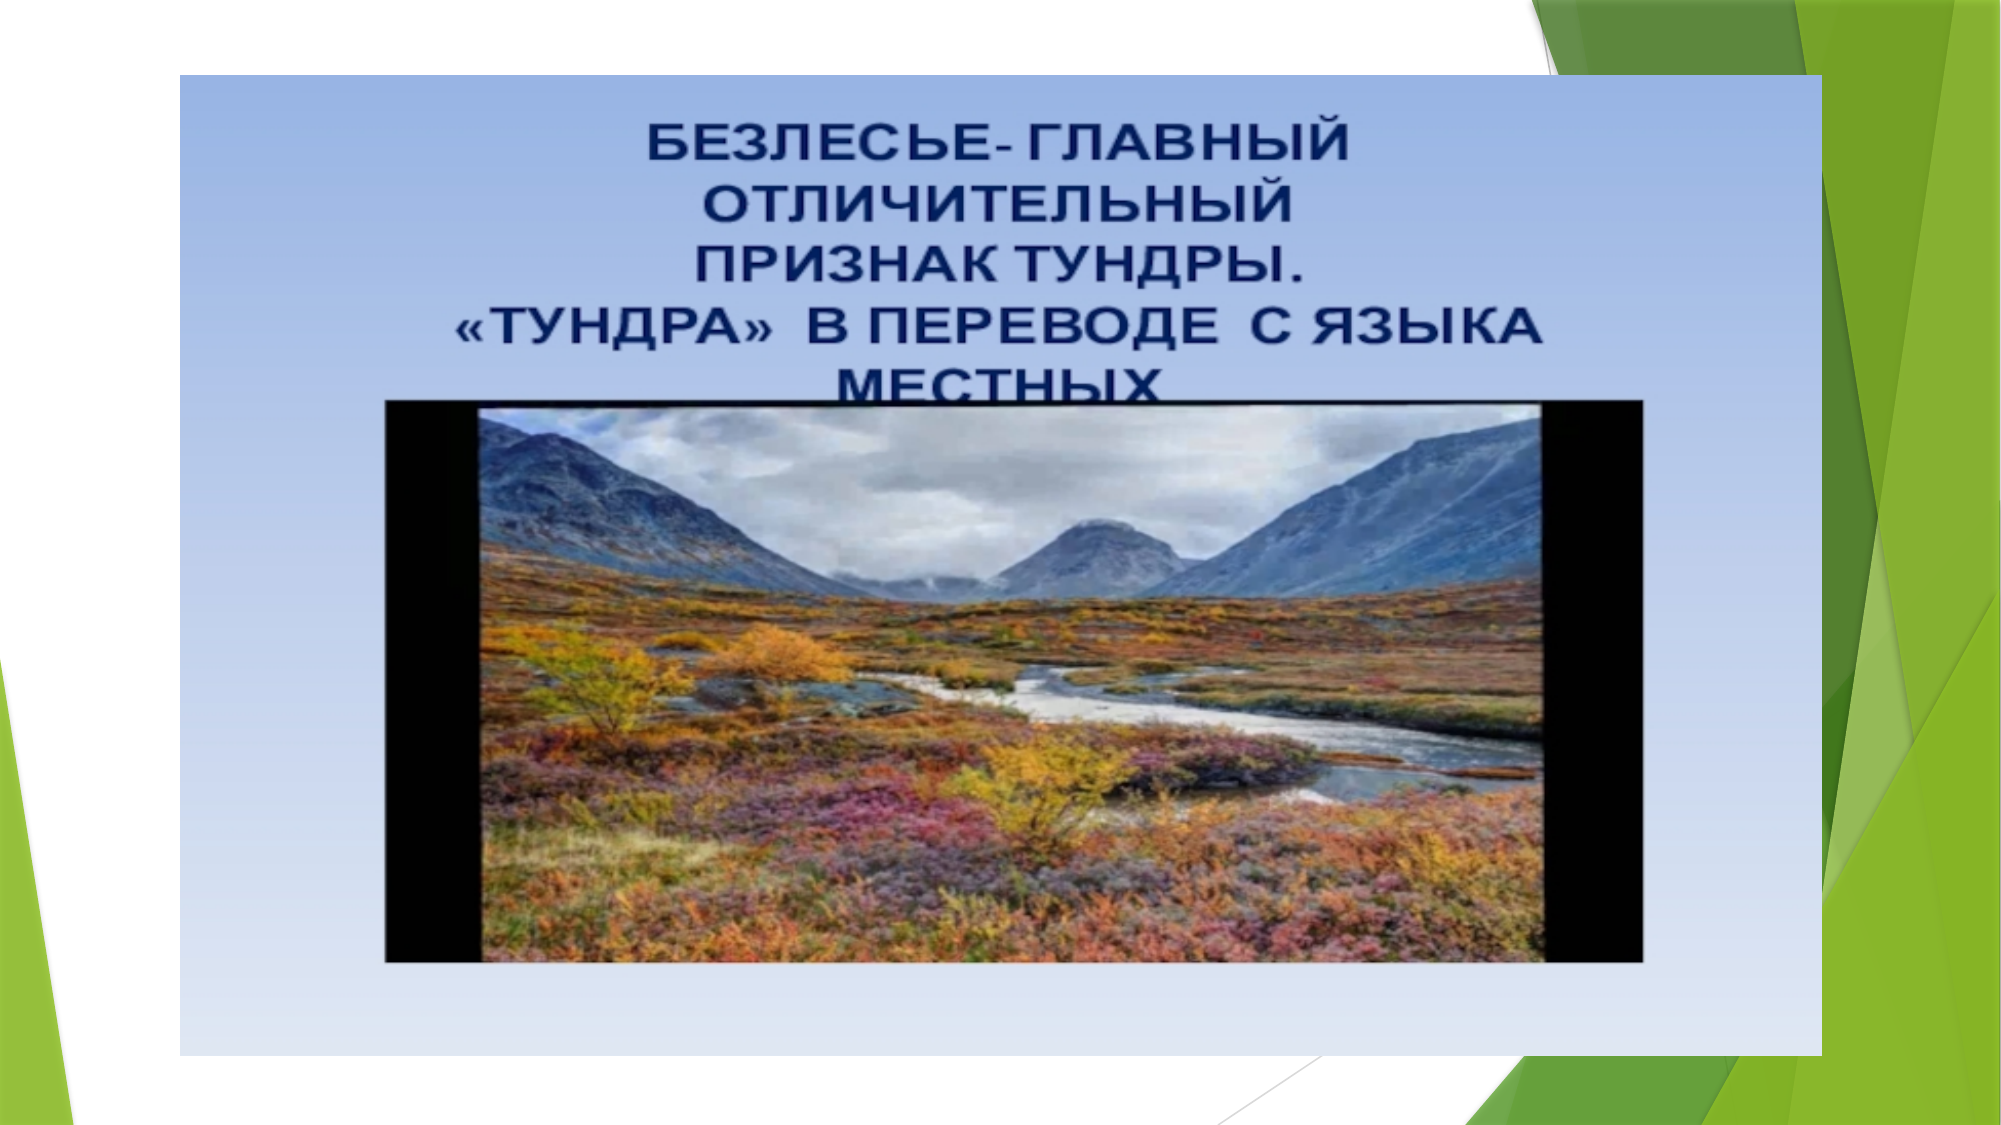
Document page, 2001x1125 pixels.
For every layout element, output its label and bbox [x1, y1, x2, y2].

picture [179, 75, 1822, 1057]
